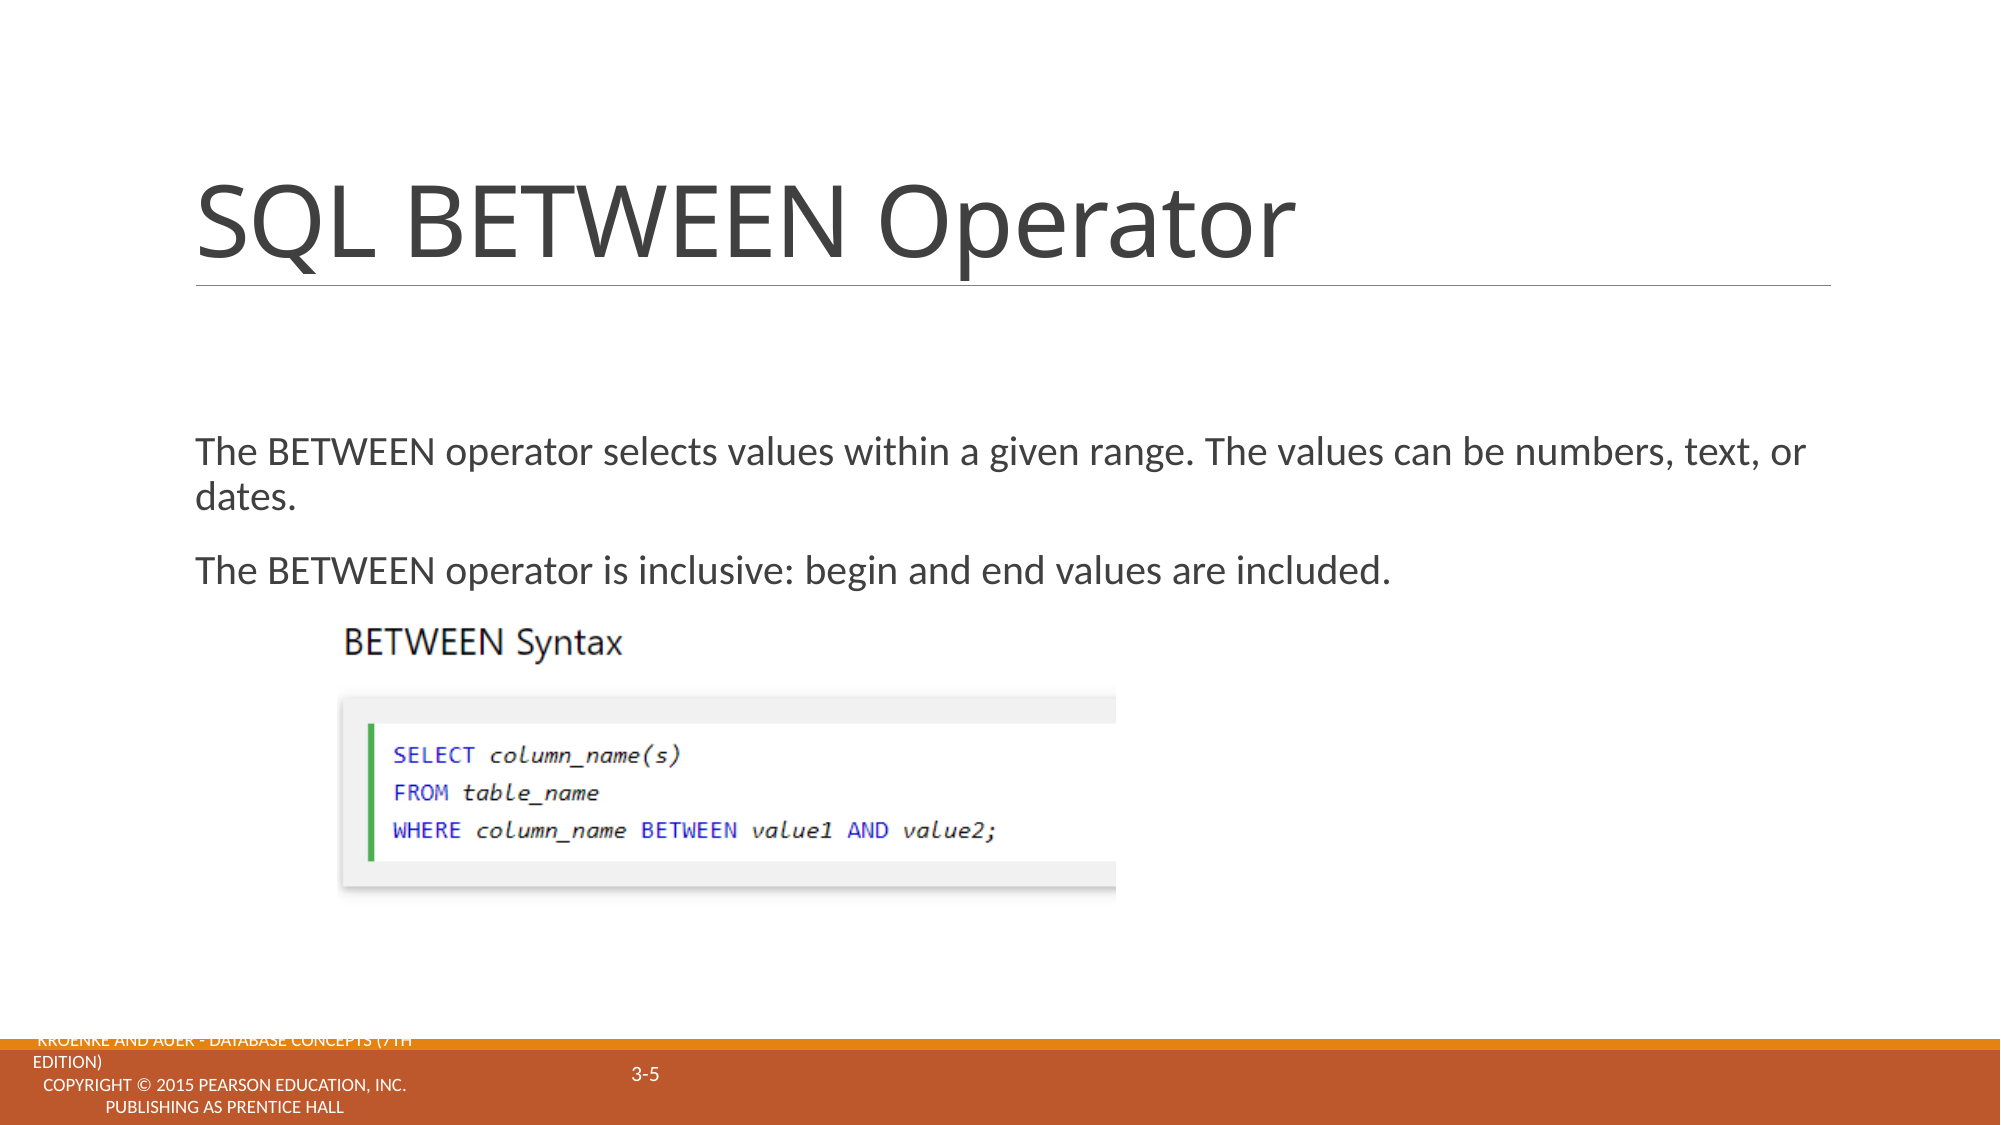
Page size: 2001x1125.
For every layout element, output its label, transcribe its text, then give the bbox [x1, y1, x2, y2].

list The BETWEEN operator selects values within a given range. The values can be numbers, text, or dates. The BETWEEN operator is inclusive: begin and end values are included. [180, 302, 1830, 963]
slide_number 3-5 [0, 1042, 675, 1103]
picture [336, 615, 1117, 908]
title SQL BETWEEN Operator [180, 47, 1830, 285]
